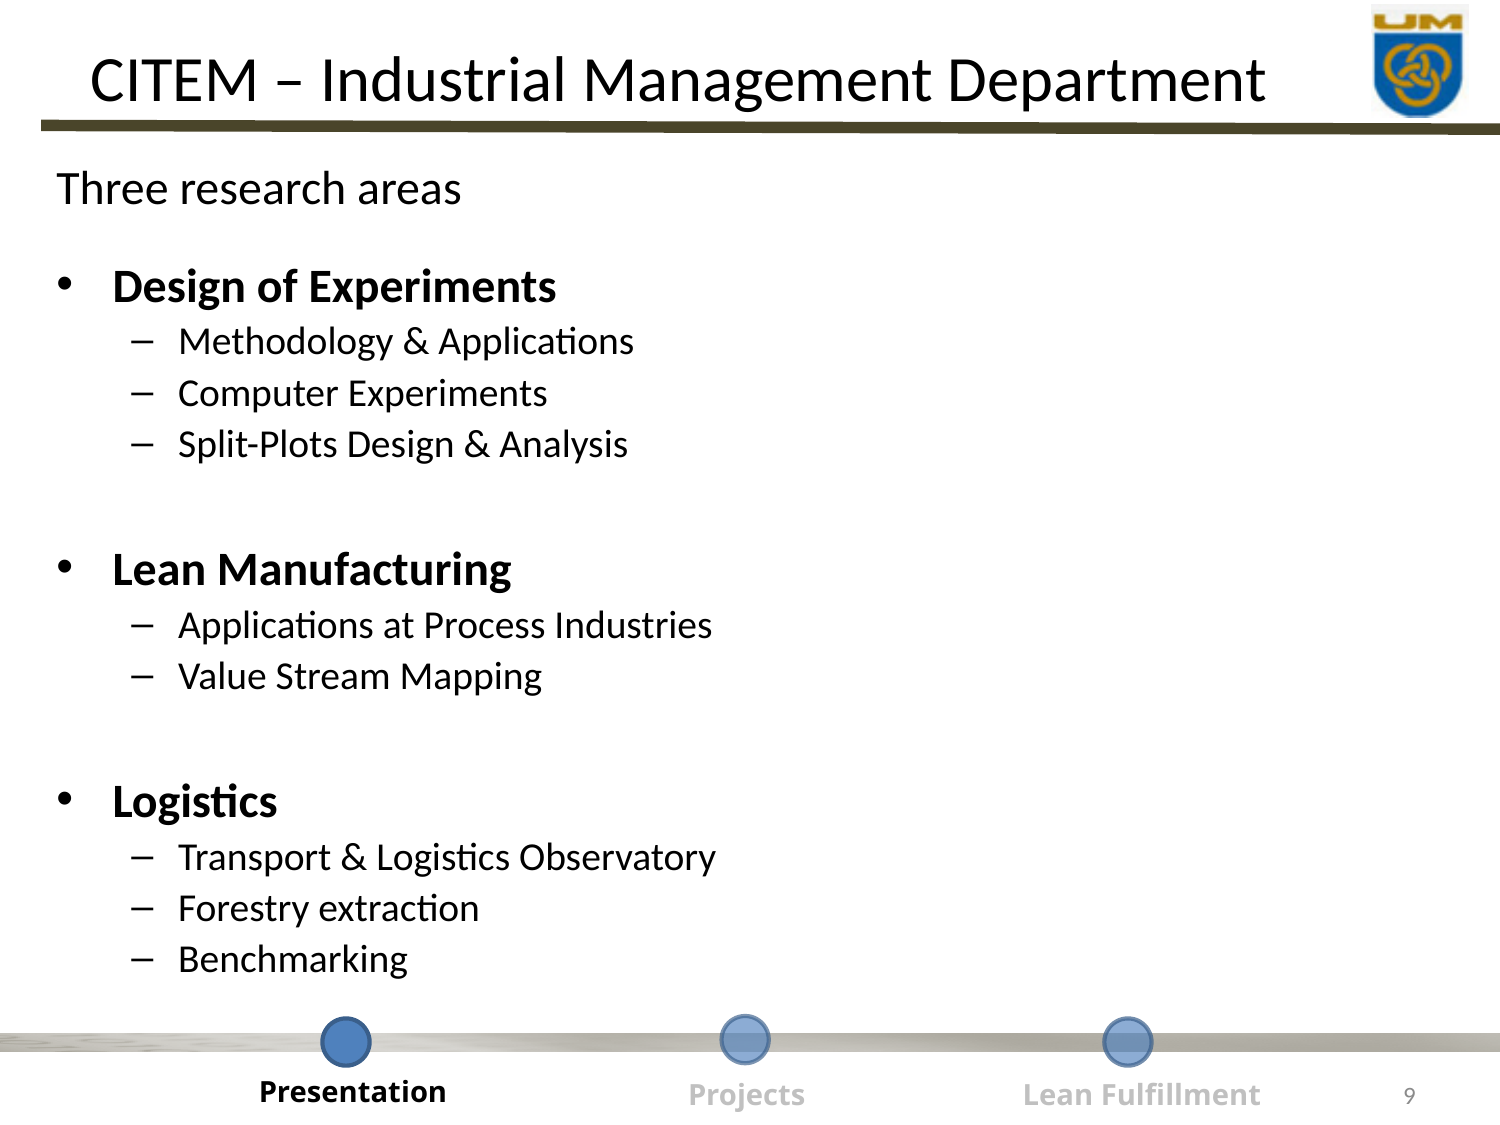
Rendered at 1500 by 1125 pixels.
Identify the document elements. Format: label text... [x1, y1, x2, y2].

slide_number 9 [1135, 1065, 1431, 1125]
list Three research areas Design of Experiments Methodology & Applications Computer Experiments Split-Plots Design & Analysis Lean Manufacturing Applications at Process Industries Value Stream Mapping Logistics Transport & Logistics Observatory Forestry extraction Benchmarking [41, 149, 1331, 1031]
text_box [720, 1013, 770, 1031]
text_box Lean Fulfillment [974, 1068, 1310, 1125]
picture [0, 1033, 1500, 1052]
text_box [729, 1060, 761, 1066]
text_box Presentation [239, 1065, 467, 1110]
title CITEM – Industrial Management Department [53, 11, 1366, 123]
text_box [1104, 1016, 1152, 1031]
text_box [1109, 1060, 1147, 1068]
text_box [327, 1060, 365, 1068]
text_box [41, 125, 1500, 130]
text_box Projects [579, 1068, 915, 1125]
text_box [322, 1016, 370, 1031]
picture [1370, 4, 1470, 118]
